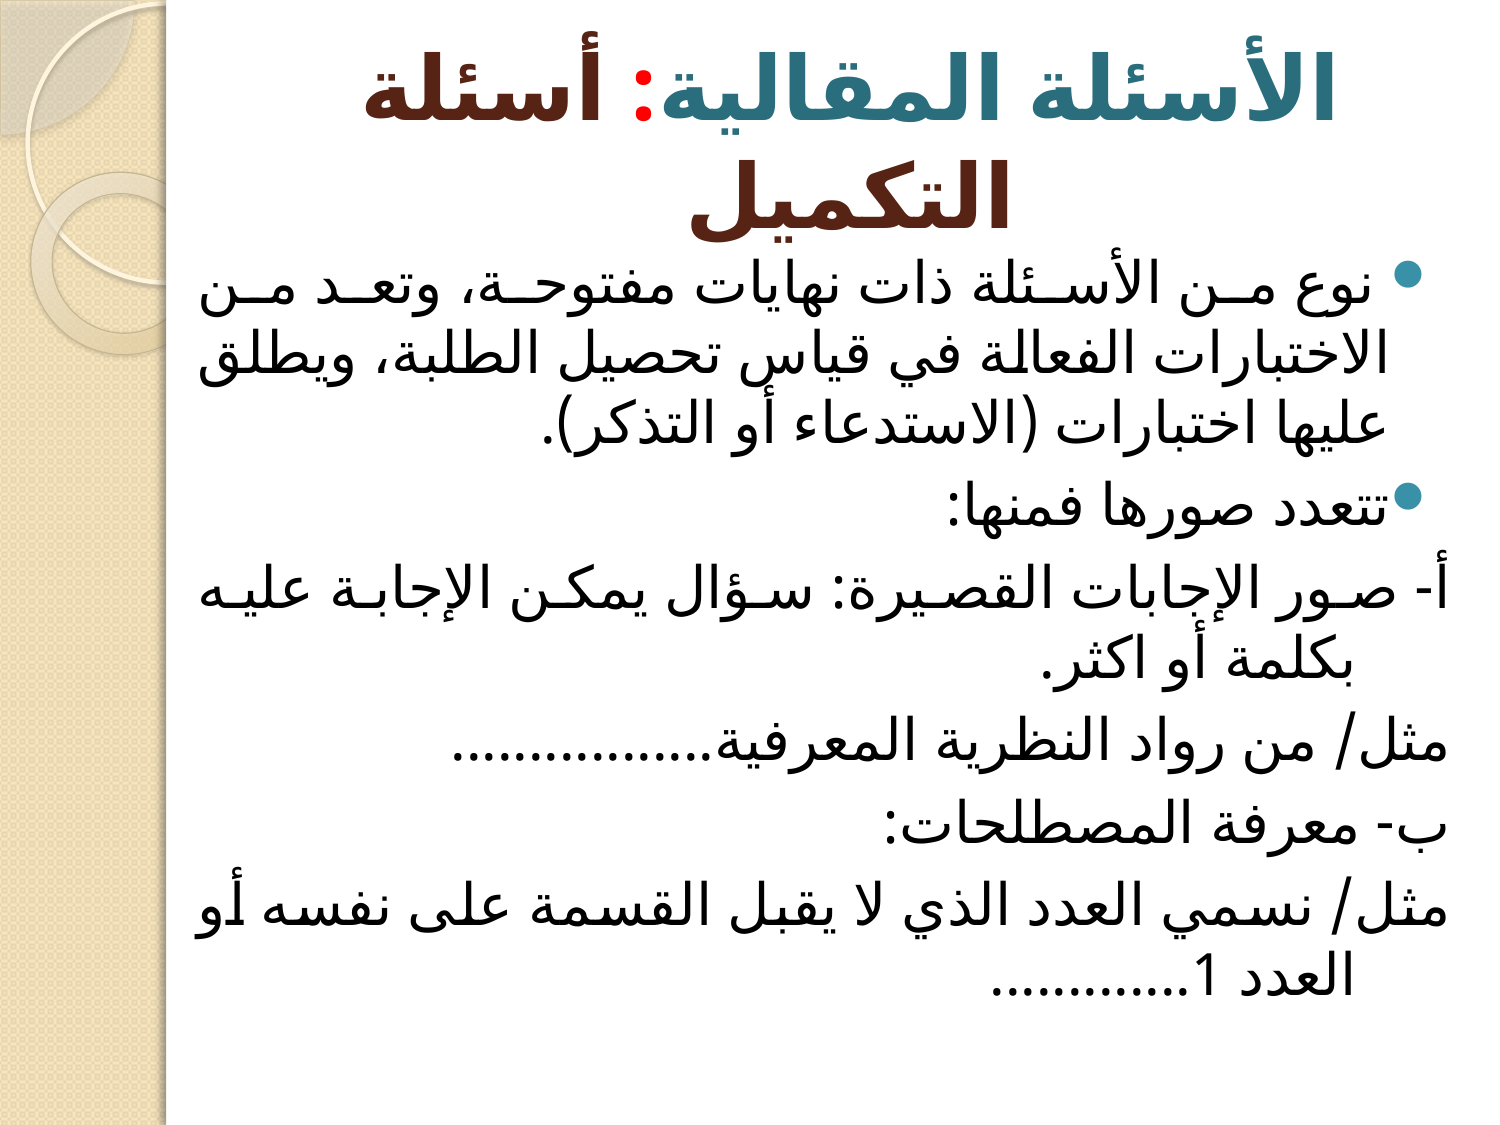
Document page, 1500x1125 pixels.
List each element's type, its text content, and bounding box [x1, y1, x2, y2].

list نوع من الأسئلة ذات نهايات مفتوحة، وتعد من الاختبارات الفعالة في قياس تحصيل الطلبة، ويطلق عليها اختبارات (الاستدعاء أو التذكر). تتعدد صورها فمنها: أ- صور الإجابات القصيرة: سؤال يمكن الإجابة عليه بكلمة أو اكثر. مثل/ من رواد النظرية المعرفية................. ب- معرفة المصطلحات: مثل/ نسمي العدد الذي لا يقبل القسمة على نفسه أو العدد 1............. [183, 237, 1466, 1025]
title الأسئلة المقالية: أسئلة التكميل [235, 45, 1466, 233]
